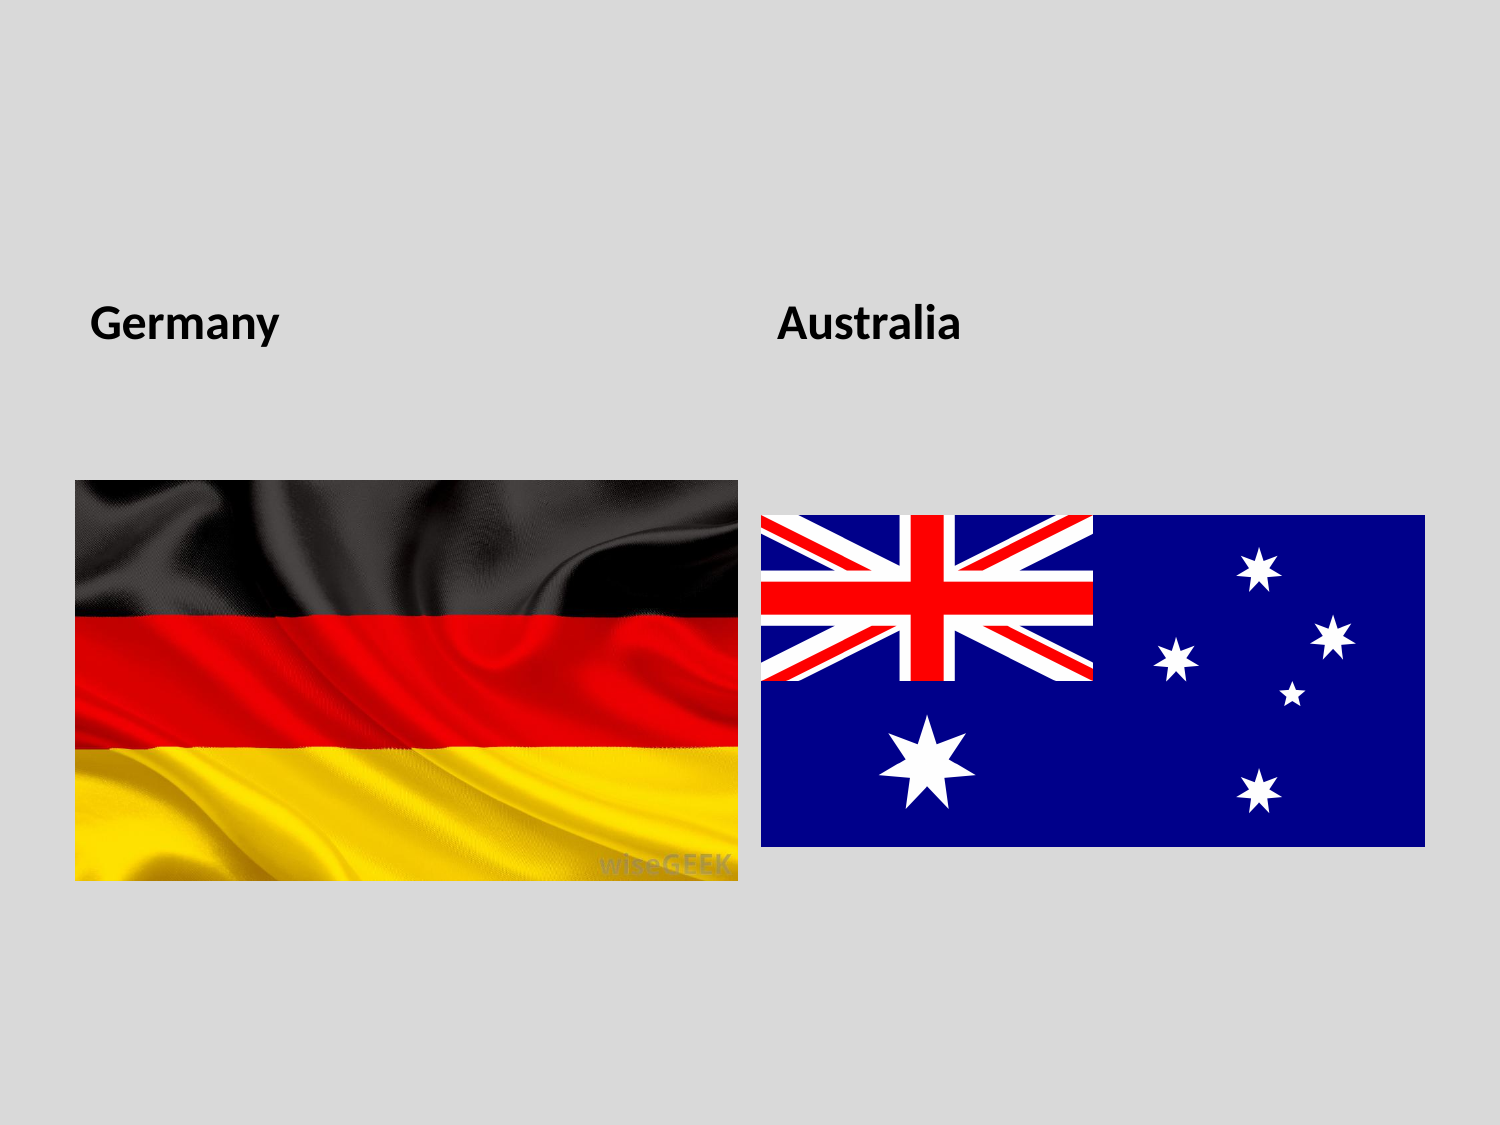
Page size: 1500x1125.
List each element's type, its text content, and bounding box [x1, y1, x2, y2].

picture [74, 480, 738, 882]
list Germany [75, 251, 738, 357]
list Australia [761, 251, 1425, 357]
picture [761, 514, 1426, 847]
